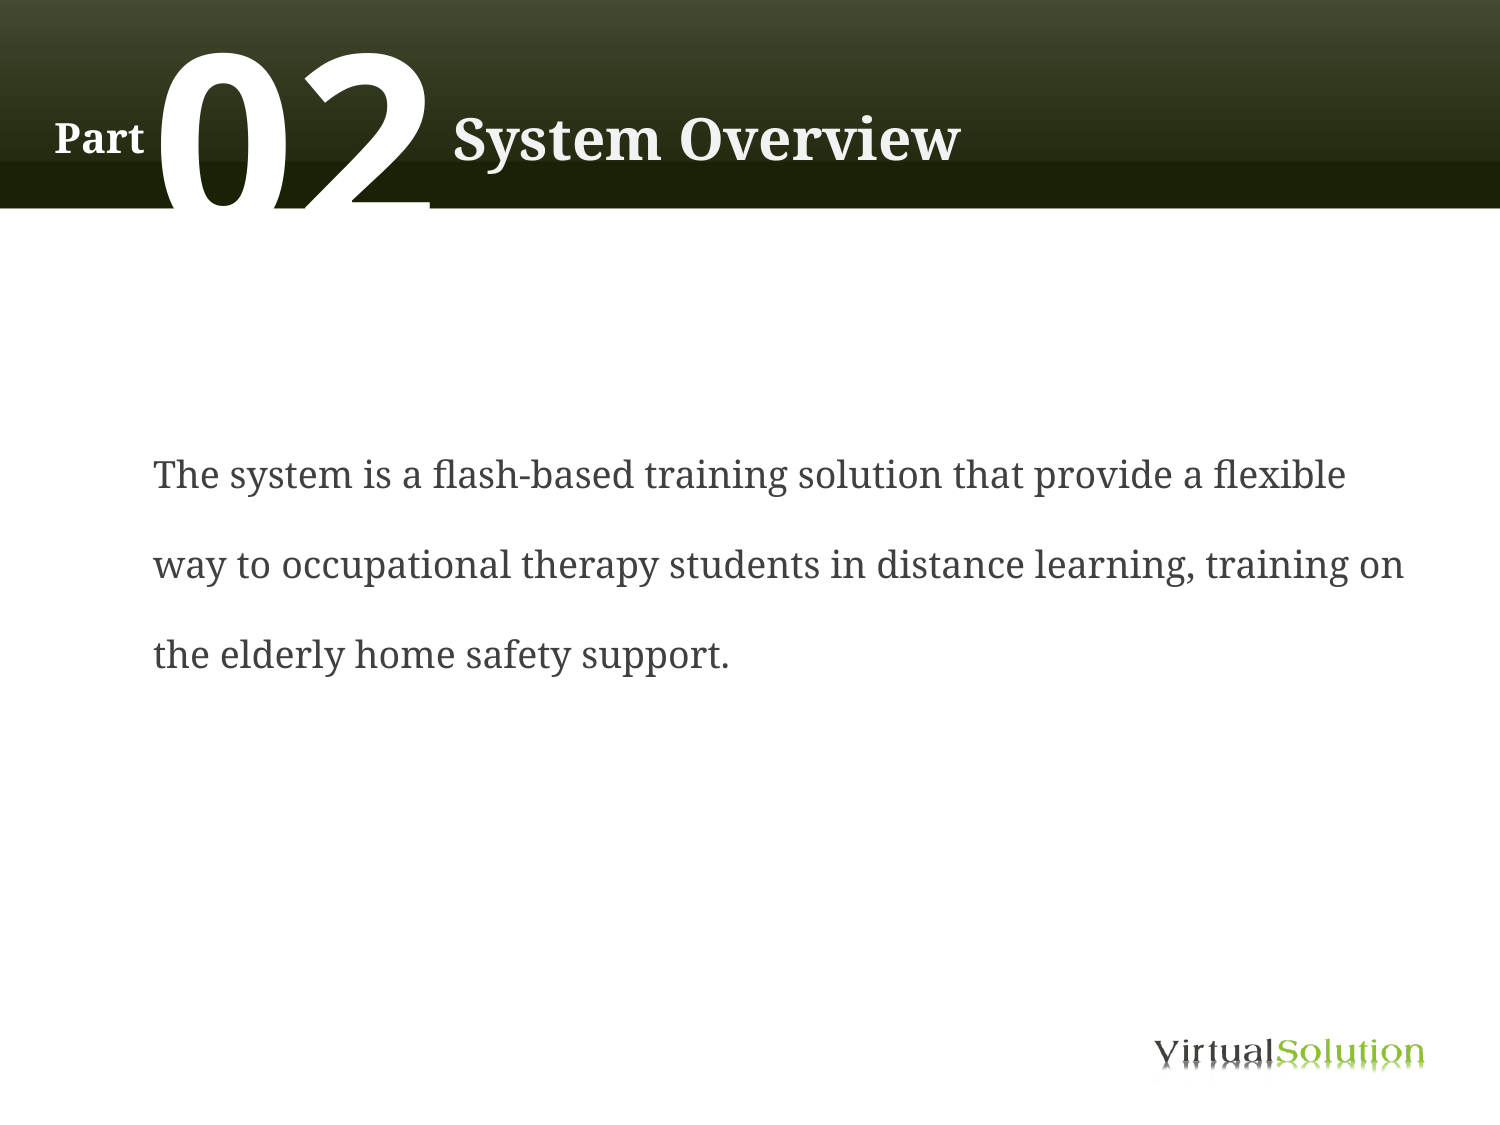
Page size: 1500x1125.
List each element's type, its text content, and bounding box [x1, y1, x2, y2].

text_box Part [39, 104, 160, 170]
text_box 02 [152, 11, 576, 258]
list The system is a flash-based training solution that provide a flexible way to occupational therapy students in distance learning, training on the elderly home safety support. [82, 398, 1432, 722]
text_box System Overview [438, 94, 977, 180]
picture [0, 0, 1500, 1125]
